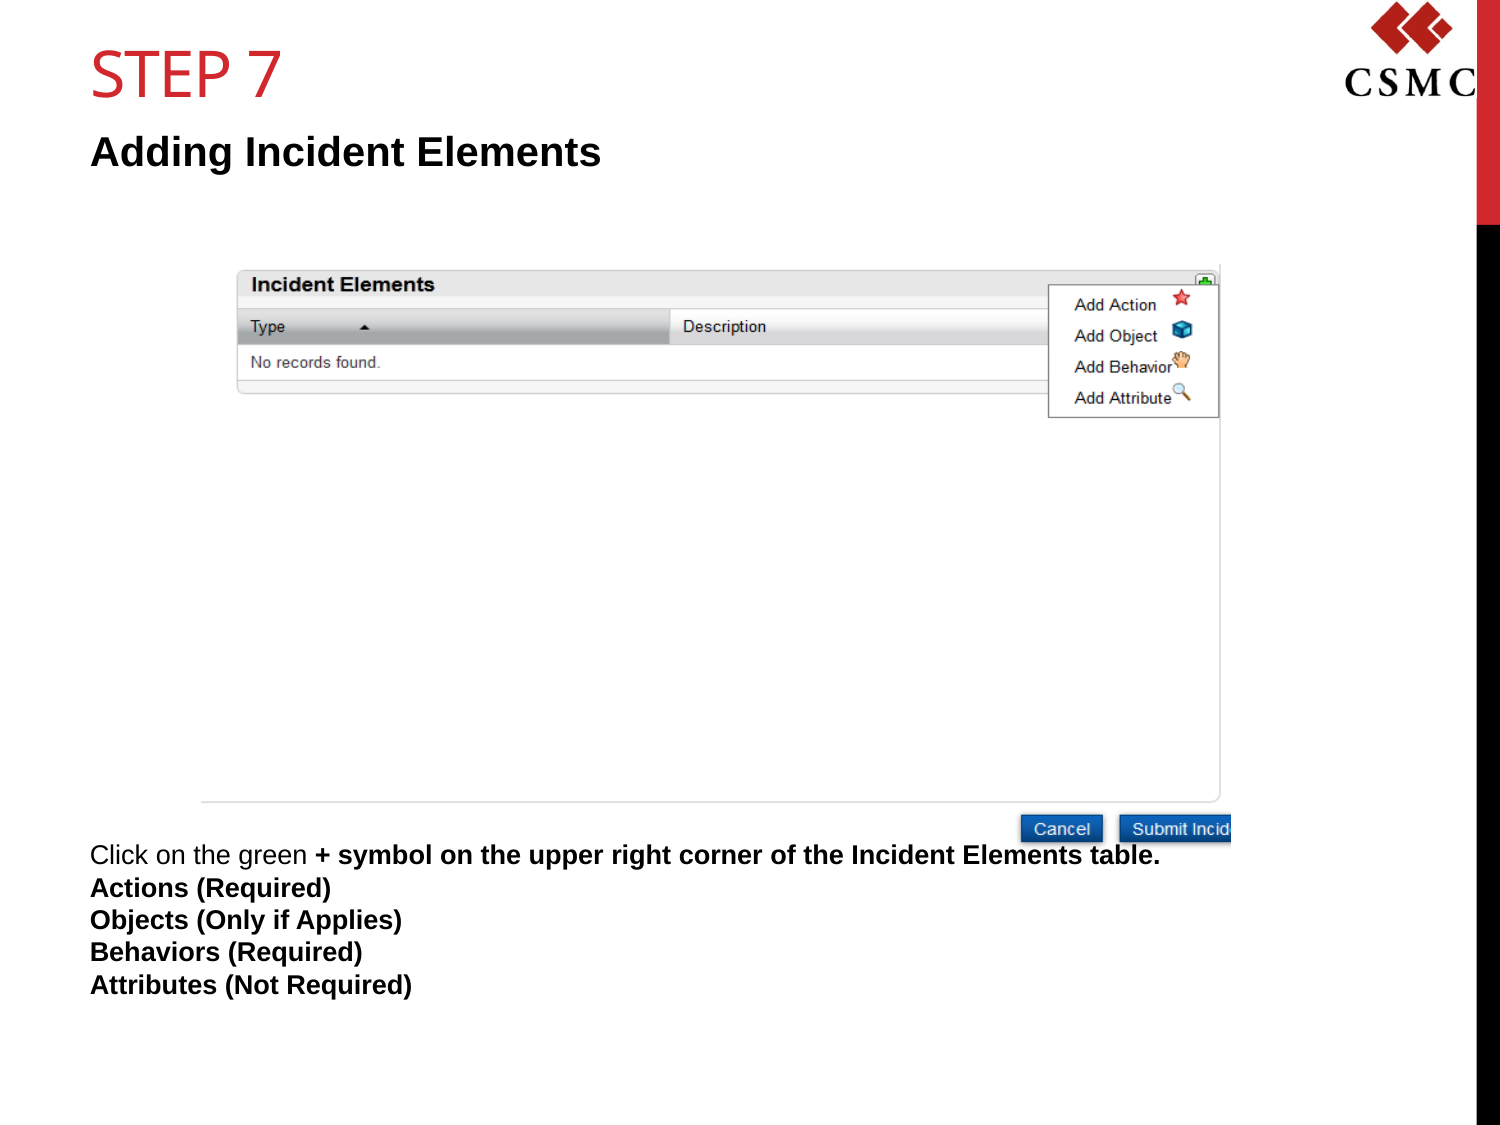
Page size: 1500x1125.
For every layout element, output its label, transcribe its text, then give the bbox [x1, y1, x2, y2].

text_box Adding Incident Elements Click on the green + symbol on the upper right corner of the Incident Elements table. Actions (Required) Objects (Only if Applies) Behaviors (Required) Attributes (Not Required) [75, 117, 1390, 1008]
picture [200, 264, 1231, 853]
picture [1343, 0, 1477, 98]
title Step 7 [75, 25, 1325, 117]
